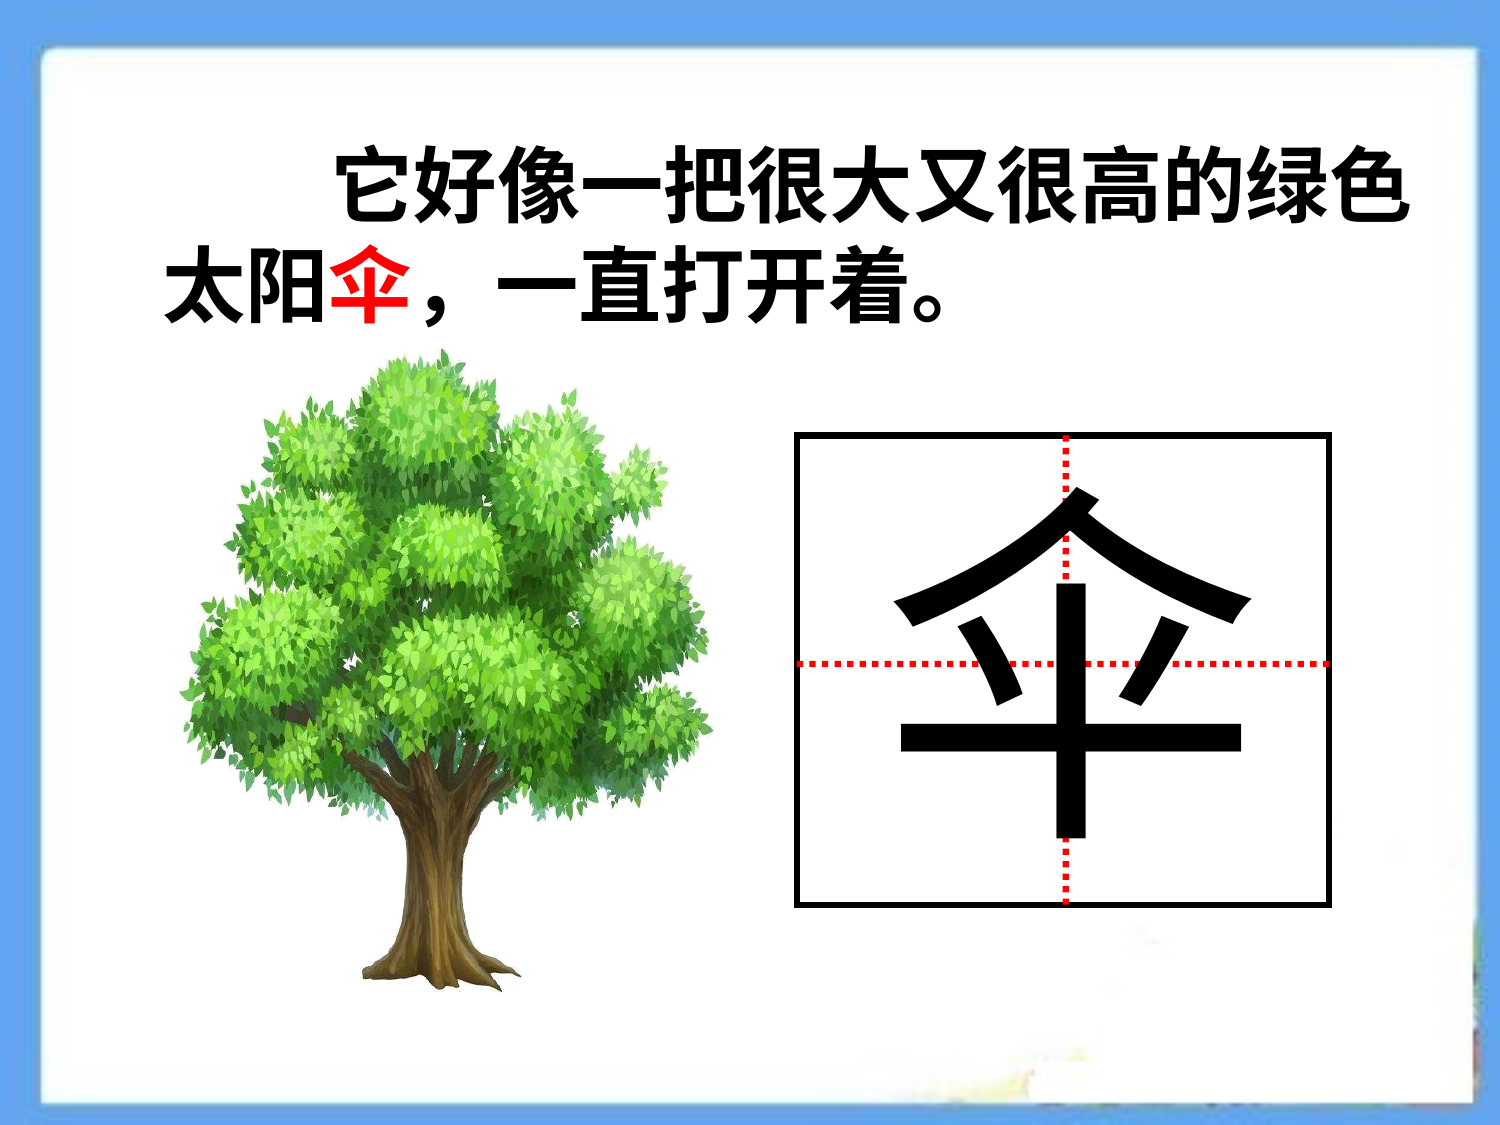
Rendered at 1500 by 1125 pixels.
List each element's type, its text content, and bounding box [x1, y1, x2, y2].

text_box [796, 435, 1330, 906]
picture [0, 0, 1500, 1125]
text_box 它好像一把很大又很高的绿色太阳伞，一直打开着。 [147, 125, 1456, 341]
text_box 伞 [868, 421, 1388, 892]
